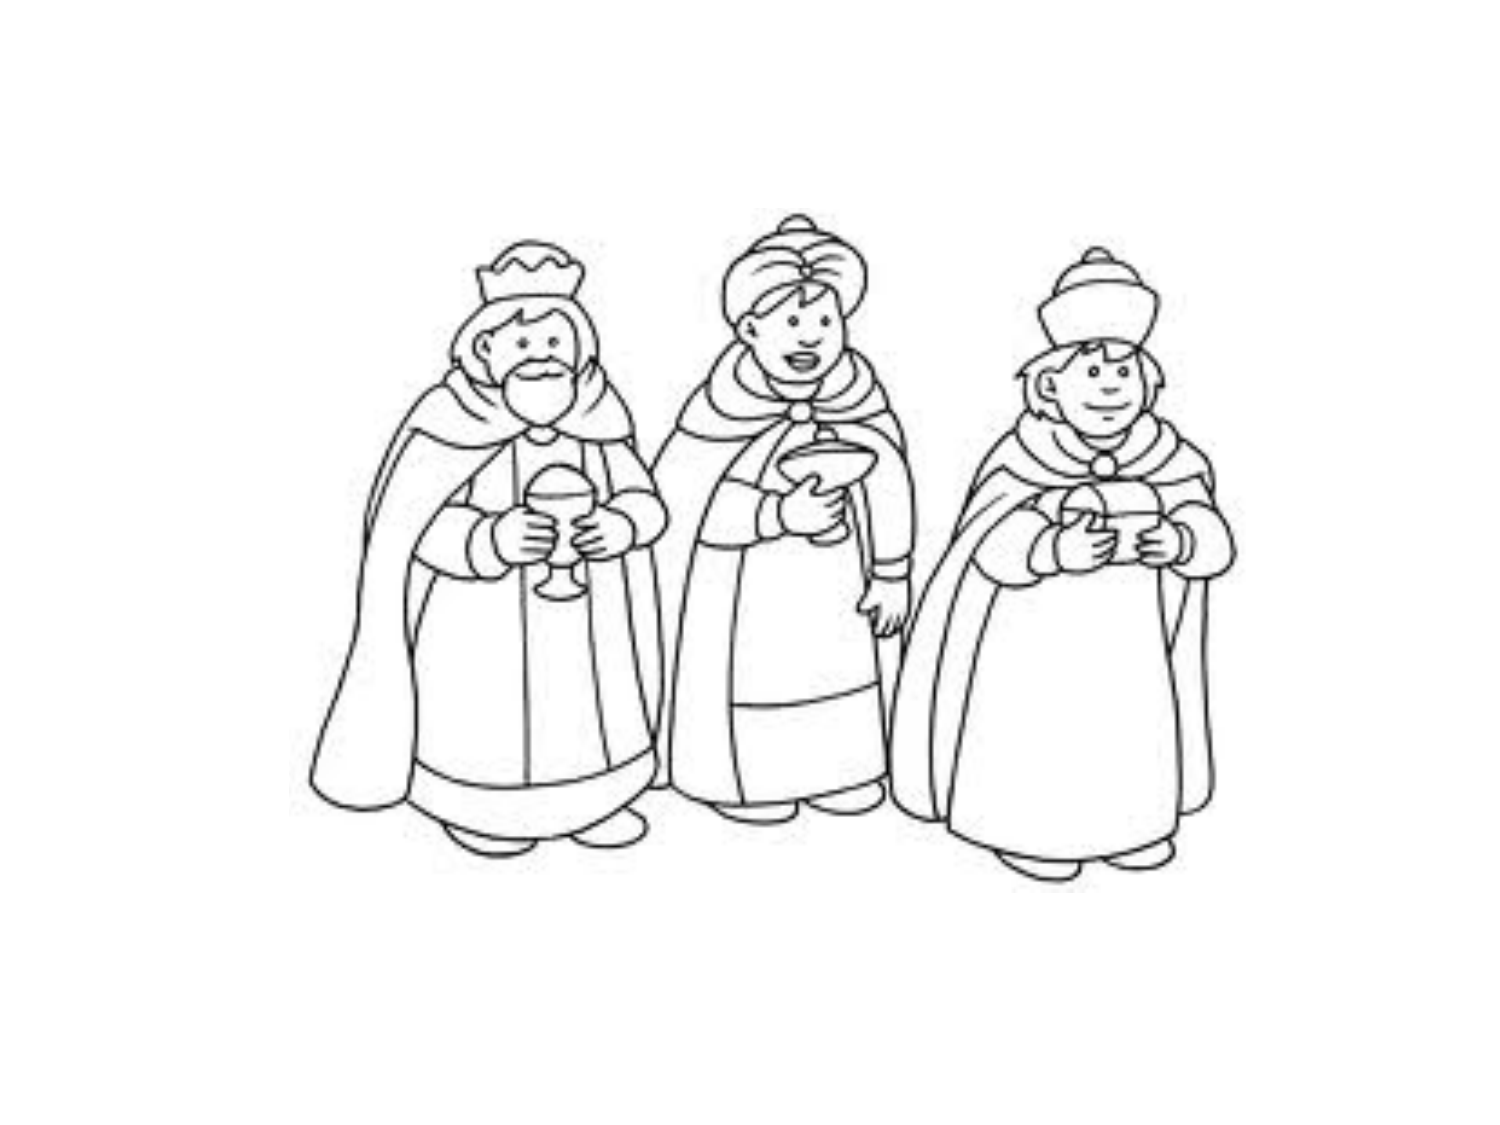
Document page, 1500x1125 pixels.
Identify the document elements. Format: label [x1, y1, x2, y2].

picture [288, 207, 1253, 893]
